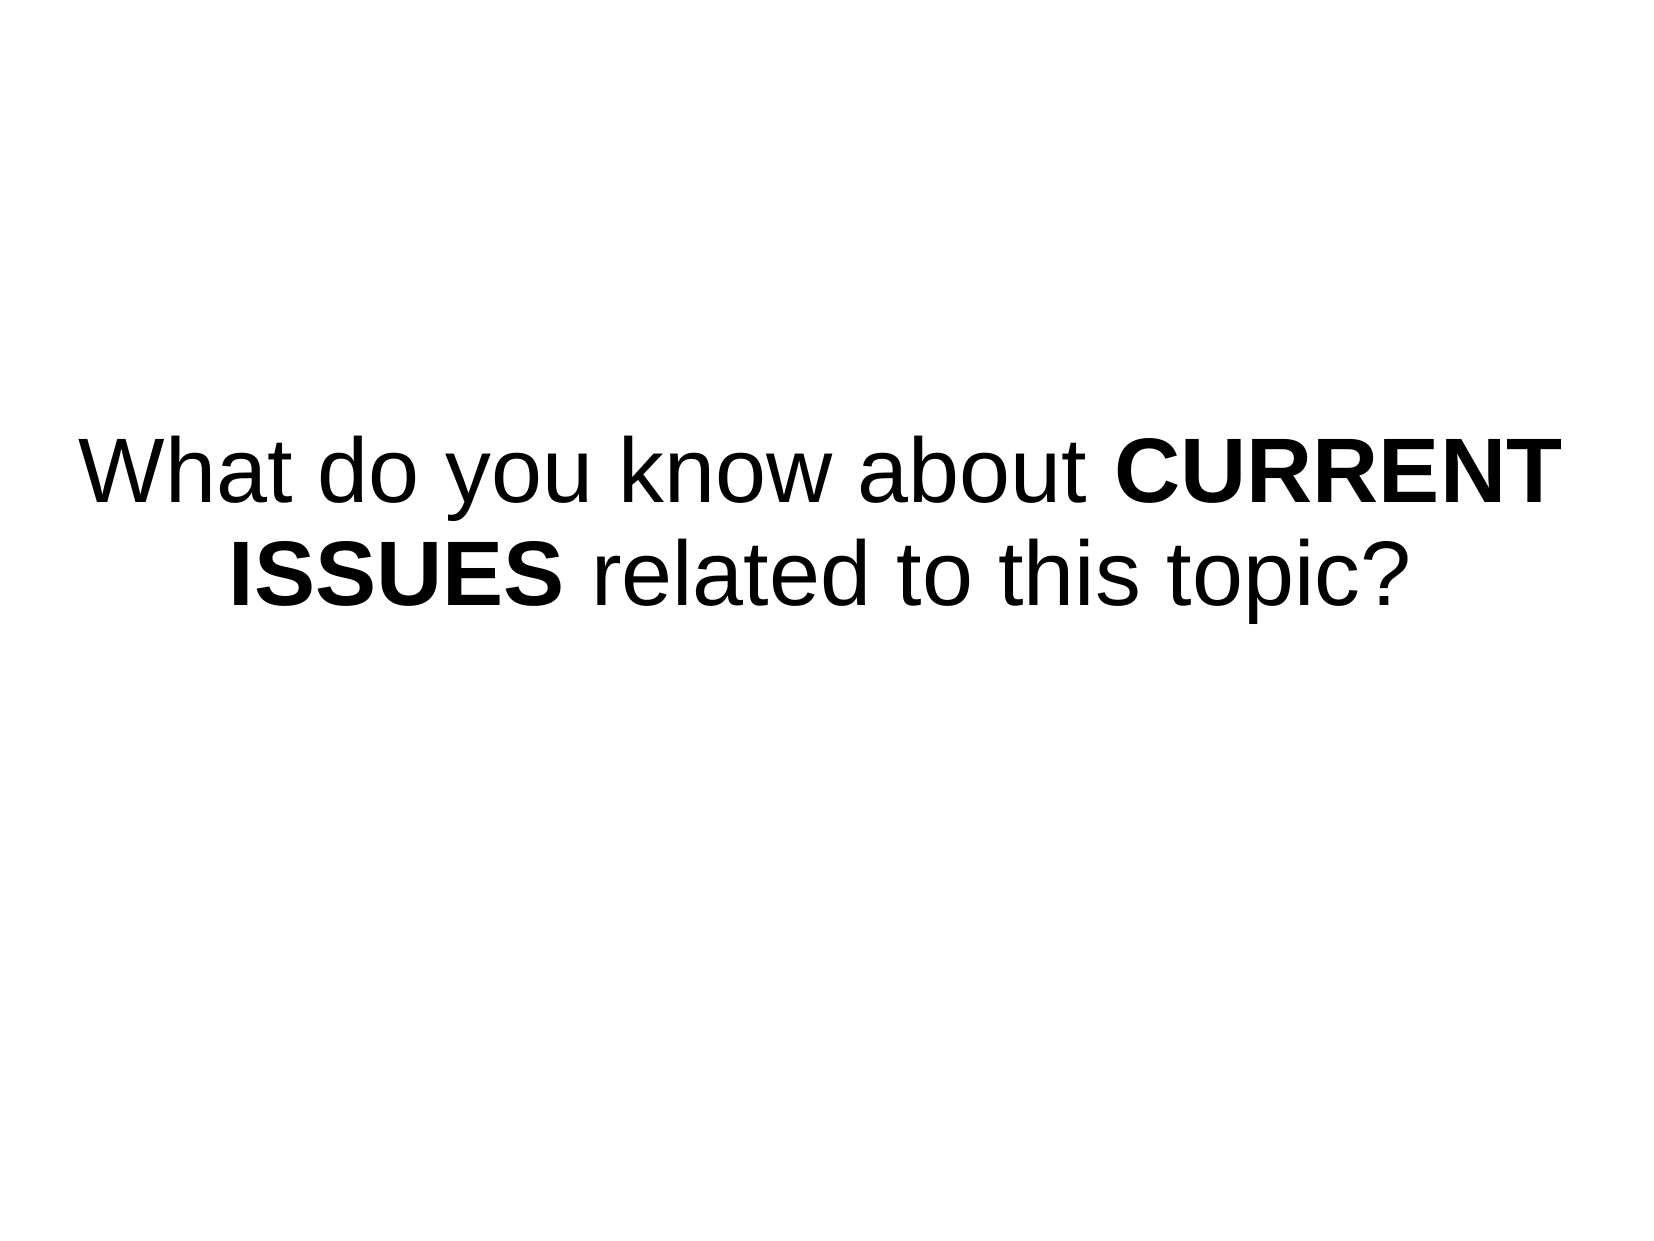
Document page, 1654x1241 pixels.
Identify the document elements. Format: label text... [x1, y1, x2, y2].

title What do you know about CURRENT ISSUES related to this topic? [76, 420, 1565, 627]
